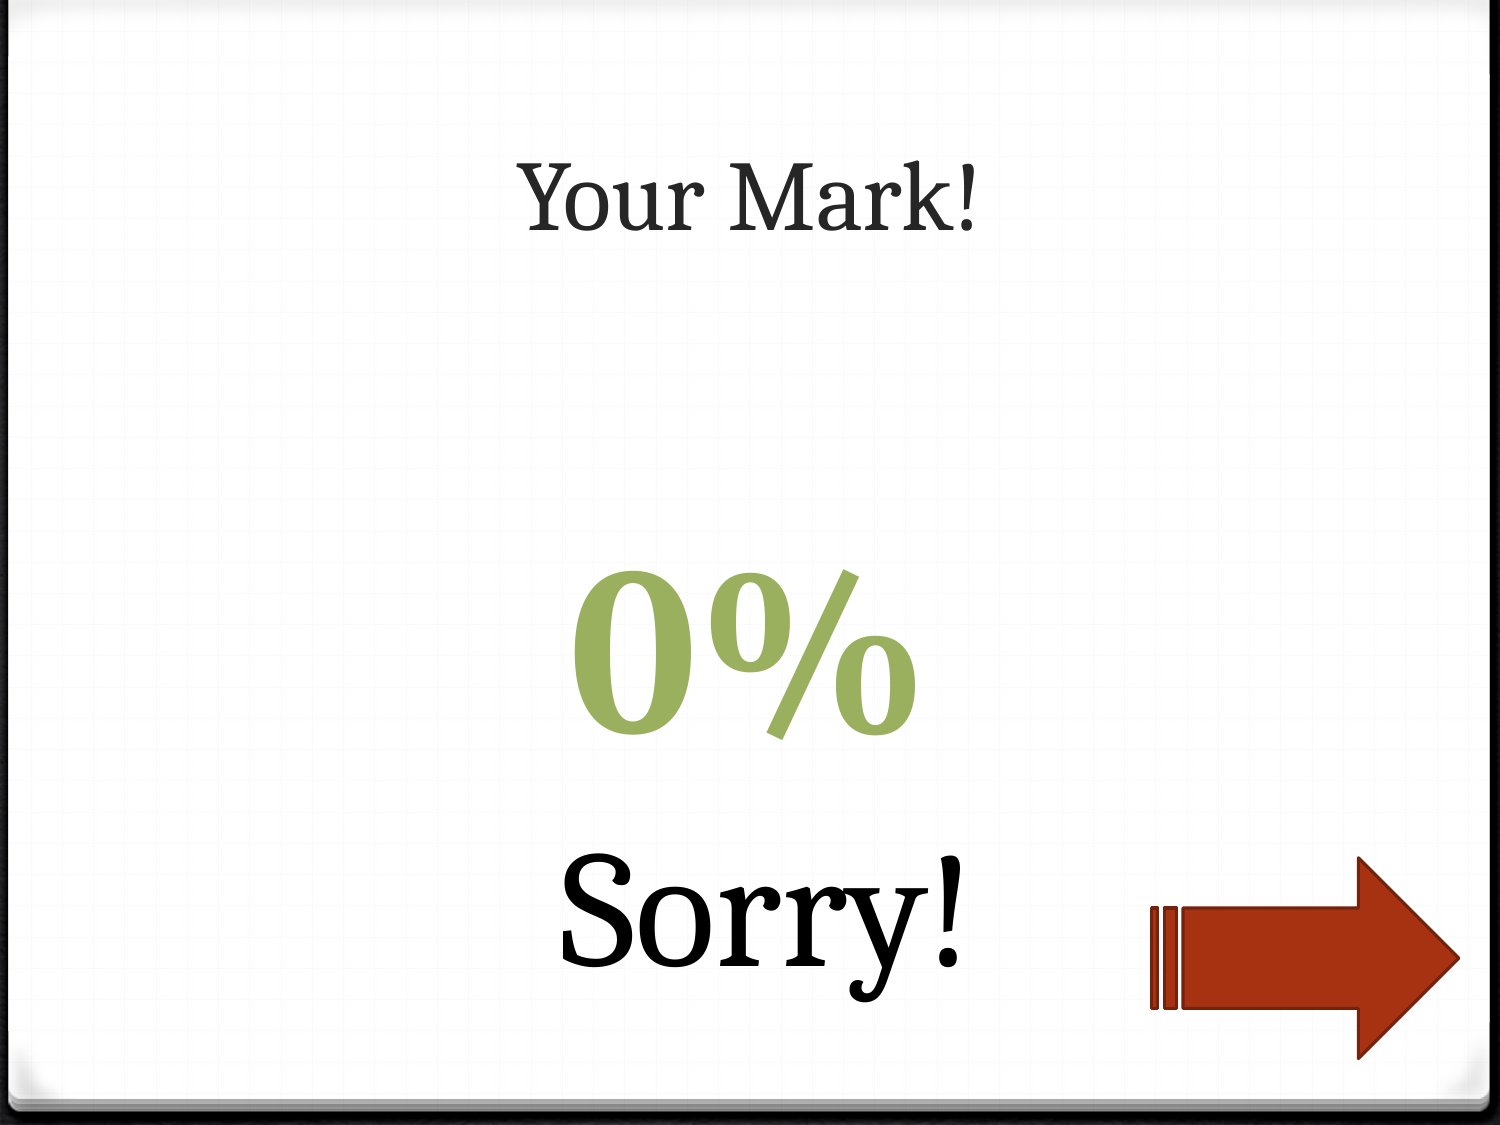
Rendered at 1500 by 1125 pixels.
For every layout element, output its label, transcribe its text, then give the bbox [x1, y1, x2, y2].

text_box [1150, 906, 1159, 1010]
text_box 0% [554, 486, 946, 790]
picture [0, 0, 1500, 1125]
text_box Sorry! [545, 792, 1054, 1007]
text_box [1163, 906, 1178, 1010]
title Your Mark! [90, 71, 1410, 309]
text_box [1181, 856, 1460, 1061]
